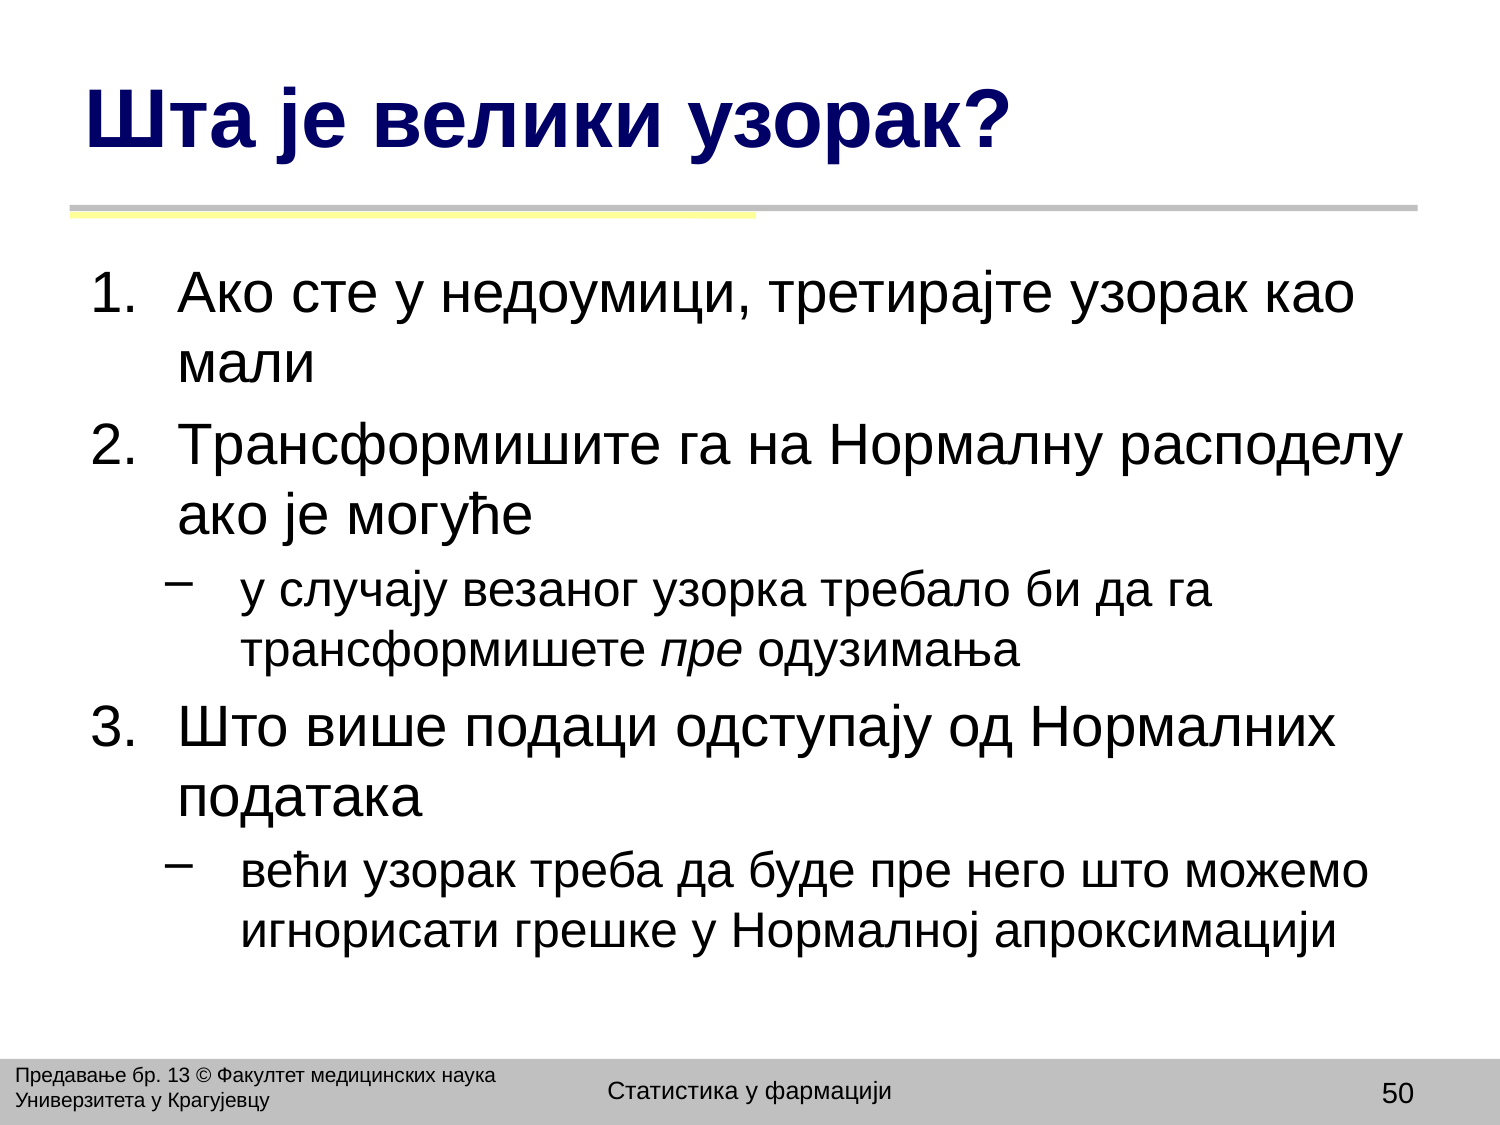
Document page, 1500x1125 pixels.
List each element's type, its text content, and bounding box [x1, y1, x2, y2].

slide_number Предавање бр. 13 © Факултет медицинских наука Универзитета у Крагујевцу [0, 1053, 614, 1108]
list Ако сте у недоумици, третирајте узорак као мали Трансформишите га на Нормалну расподелу ако је могуће у случају везаног узорка требало би да га трансформишете пре одузимања Што више подаци одступају од Нормалних података већи узорак треба да буде пре него што можемо игнорисати грешке у Нормалној апроксимацији [74, 246, 1426, 1023]
footer Статистика у фармацији [512, 1066, 988, 1125]
slide_number 50 [1079, 1066, 1430, 1125]
title Шта је велики узорак? [69, 19, 1426, 208]
